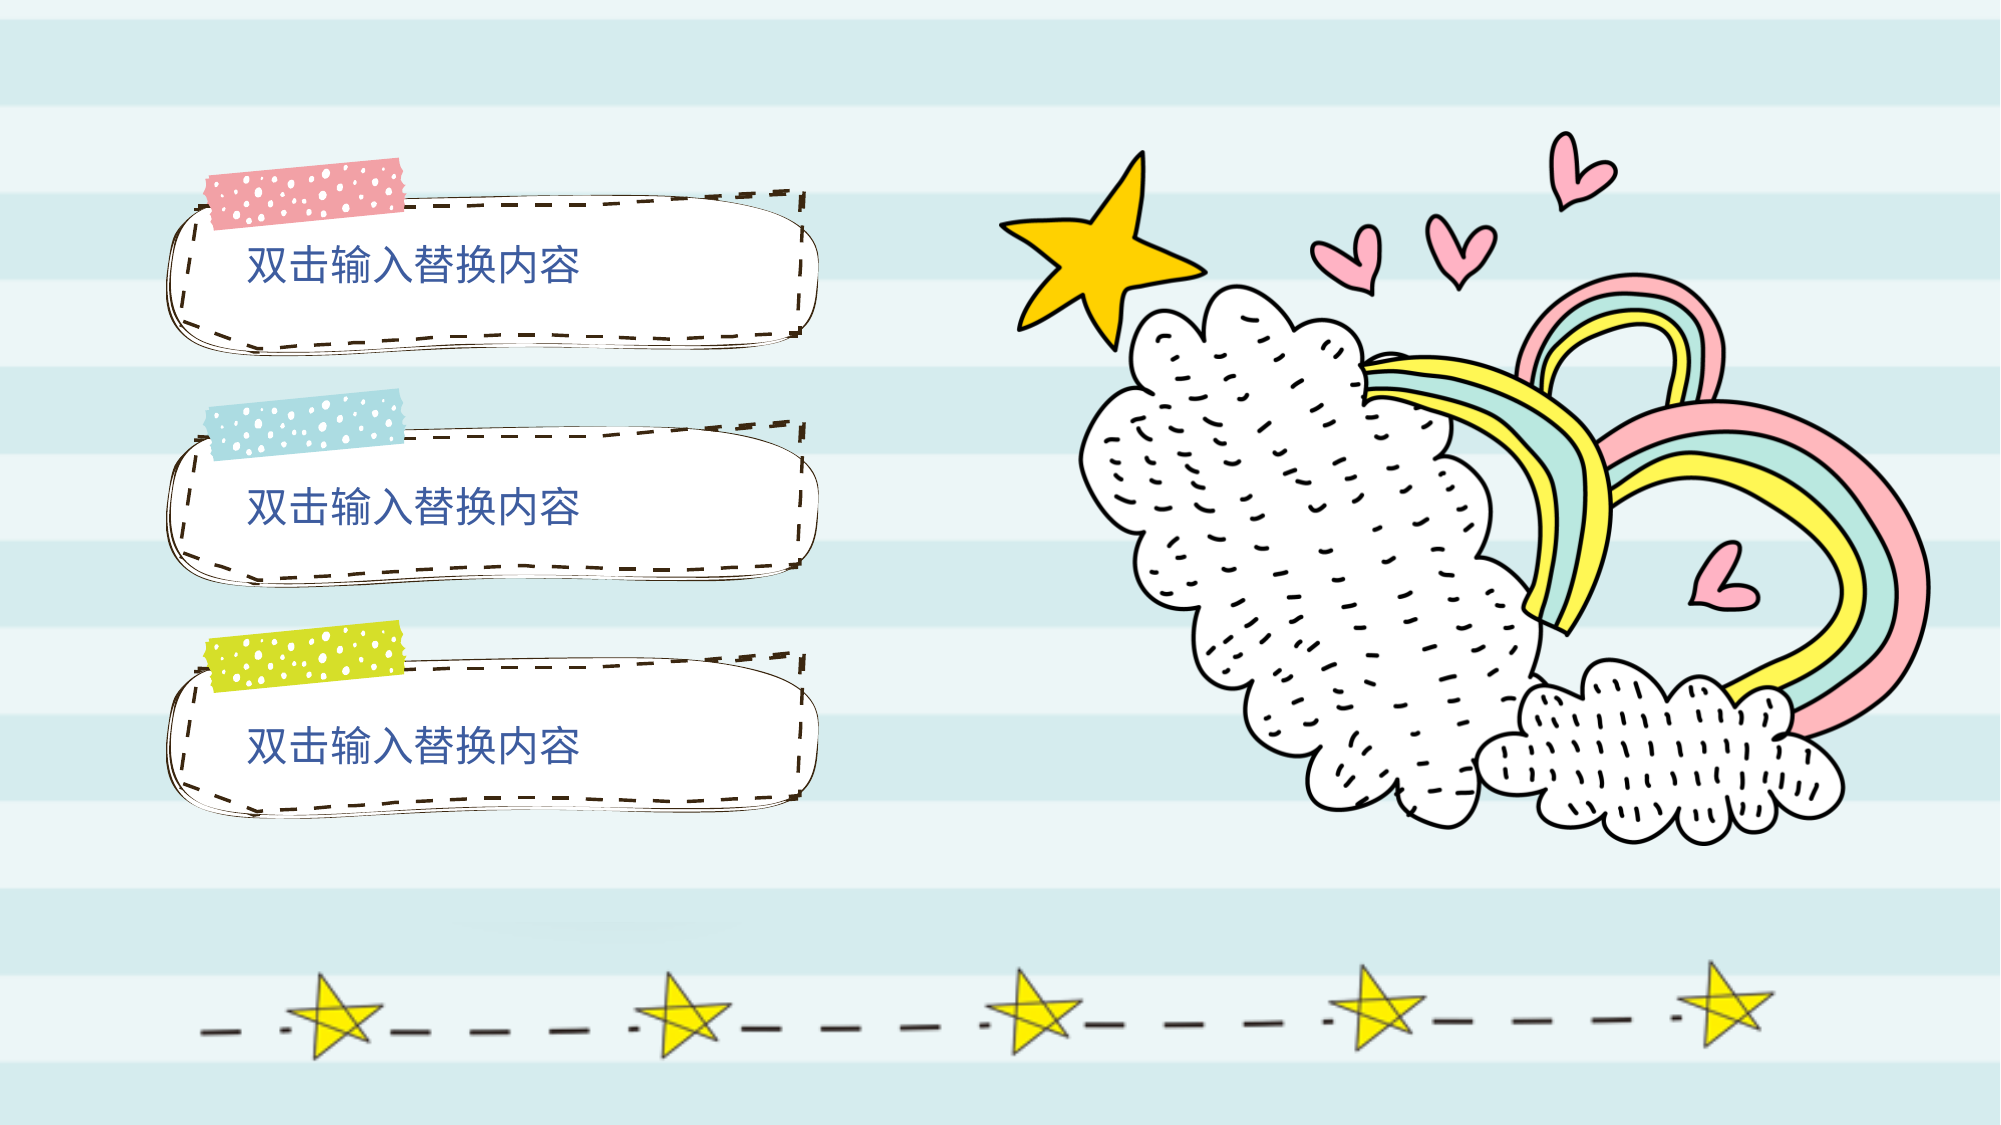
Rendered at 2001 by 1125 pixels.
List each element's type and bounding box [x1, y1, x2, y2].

picture [0, 0, 2001, 1125]
text_box [166, 157, 819, 820]
